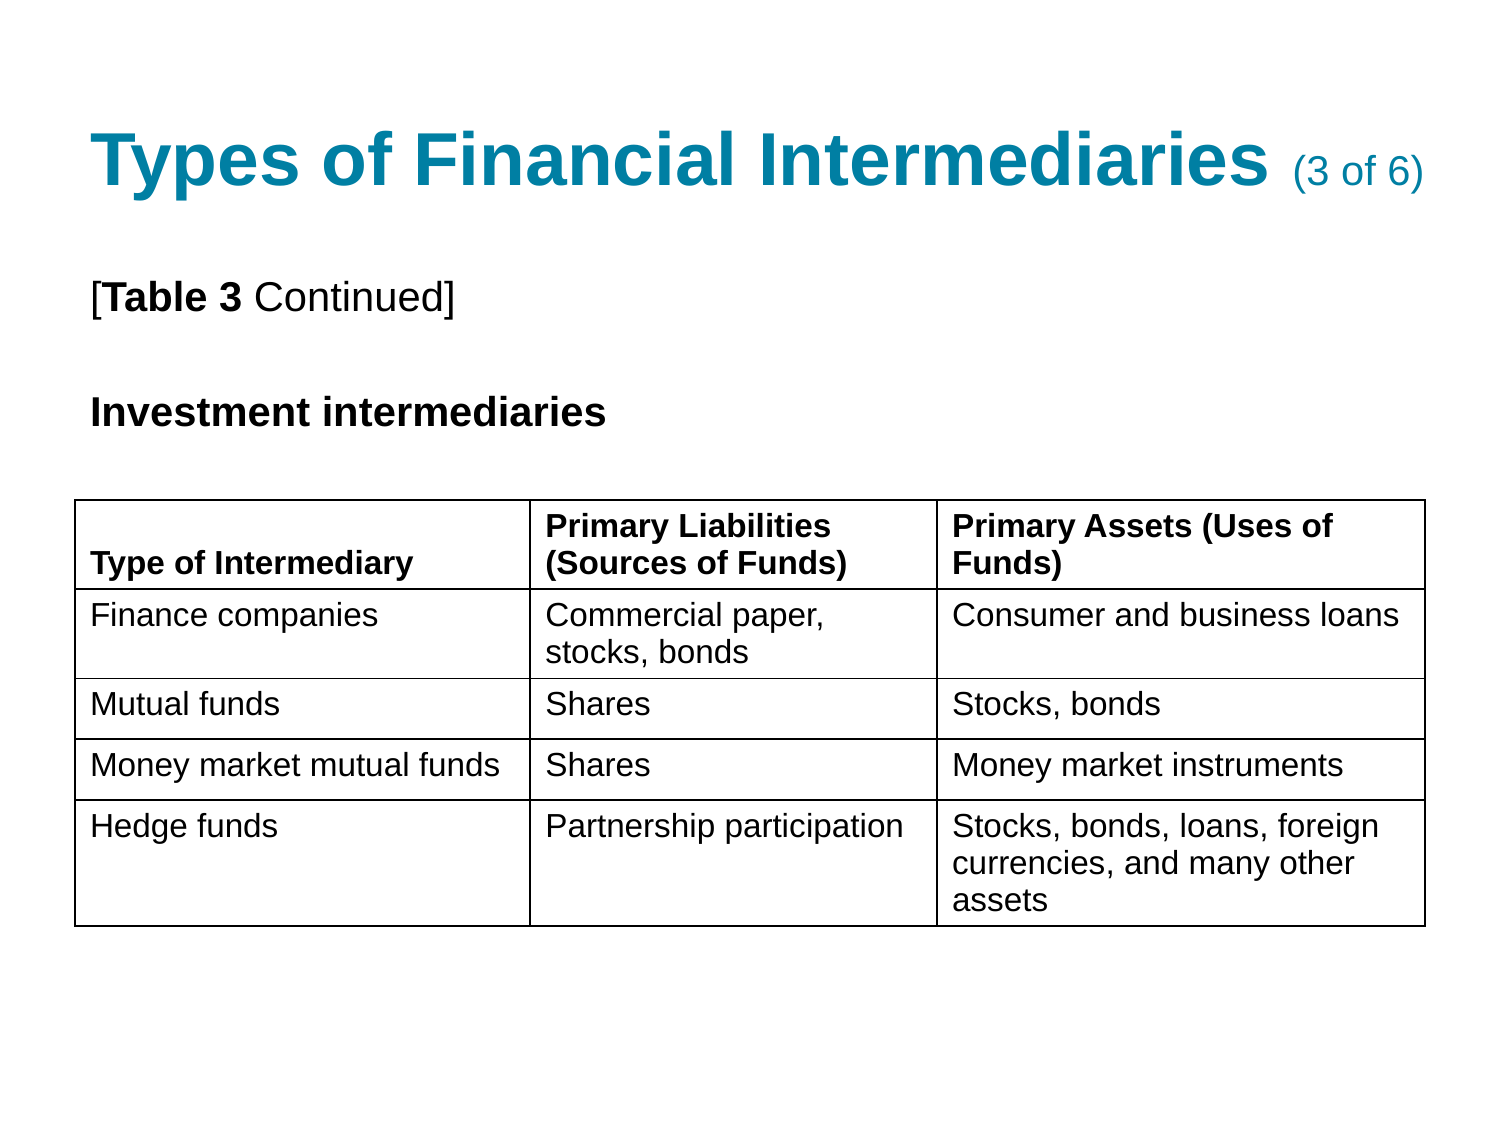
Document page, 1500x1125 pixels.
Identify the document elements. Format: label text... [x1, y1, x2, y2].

table_cell Mutual funds [76, 679, 529, 738]
table_cell Commercial paper, stocks, bonds [531, 590, 936, 678]
table_cell Consumer and business loans [938, 590, 1424, 678]
title Types of Financial Intermediaries (3 of 6) [75, 35, 1457, 216]
list Investment intermediaries [75, 369, 1425, 456]
table_cell Hedge funds [76, 801, 529, 925]
table_cell Money market instruments [938, 740, 1424, 799]
table_cell Finance companies [76, 590, 529, 678]
table_cell Money market mutual funds [76, 740, 529, 799]
table_cell Shares [531, 740, 936, 799]
table_header Primary Liabilities (Sources of Funds) [531, 501, 936, 588]
table_cell Stocks, bonds, loans, foreign currencies, and many other assets [938, 801, 1424, 925]
table_cell Partnership participation [531, 801, 936, 925]
table_header Primary Assets (Uses of Funds) [938, 501, 1424, 588]
table_cell Shares [531, 679, 936, 738]
table_cell Stocks, bonds [938, 679, 1424, 738]
table_header Type of Intermediary [76, 501, 529, 588]
list [Table 3 Continued] [75, 254, 1425, 342]
